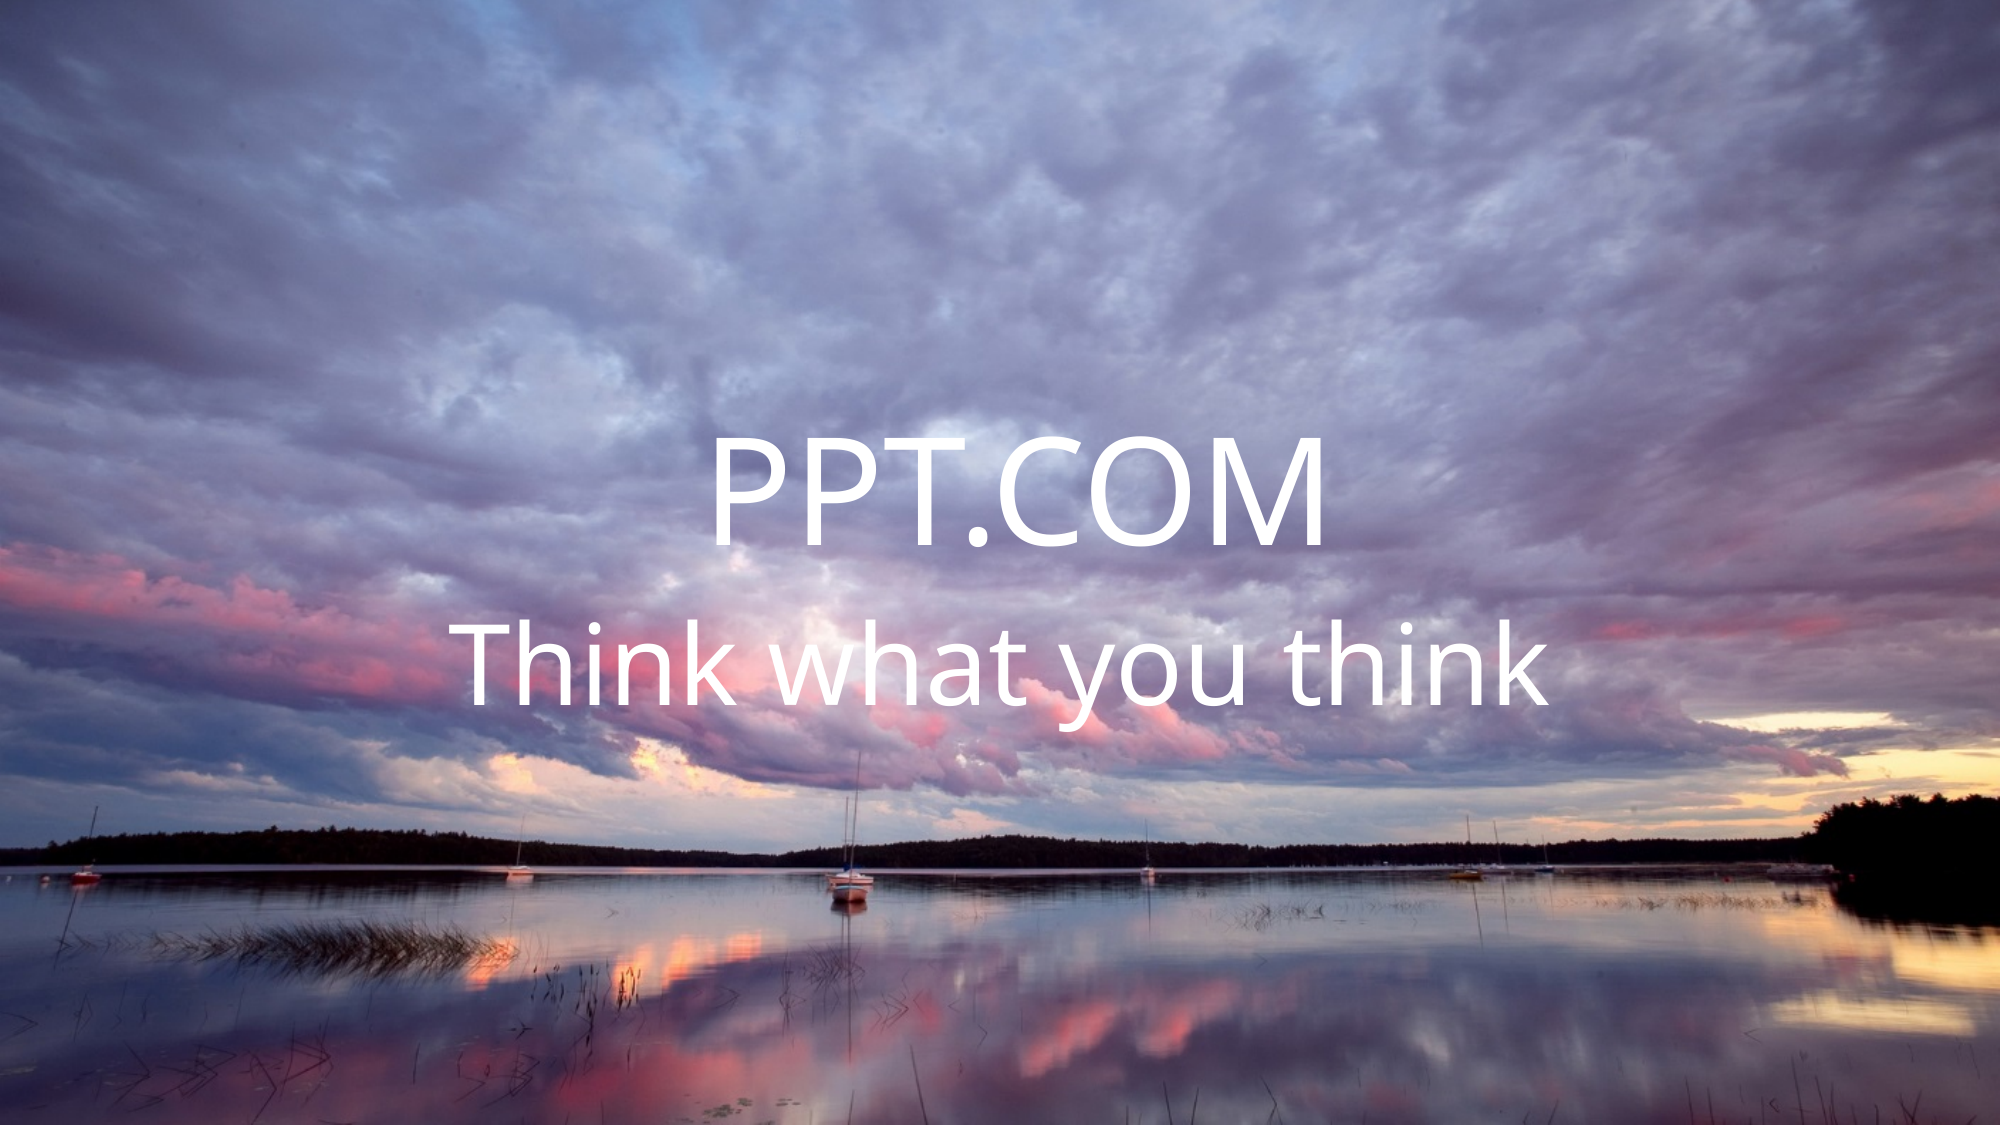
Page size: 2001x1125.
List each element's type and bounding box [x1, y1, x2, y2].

picture [0, 0, 2000, 1125]
text_box [409, 387, 1590, 738]
